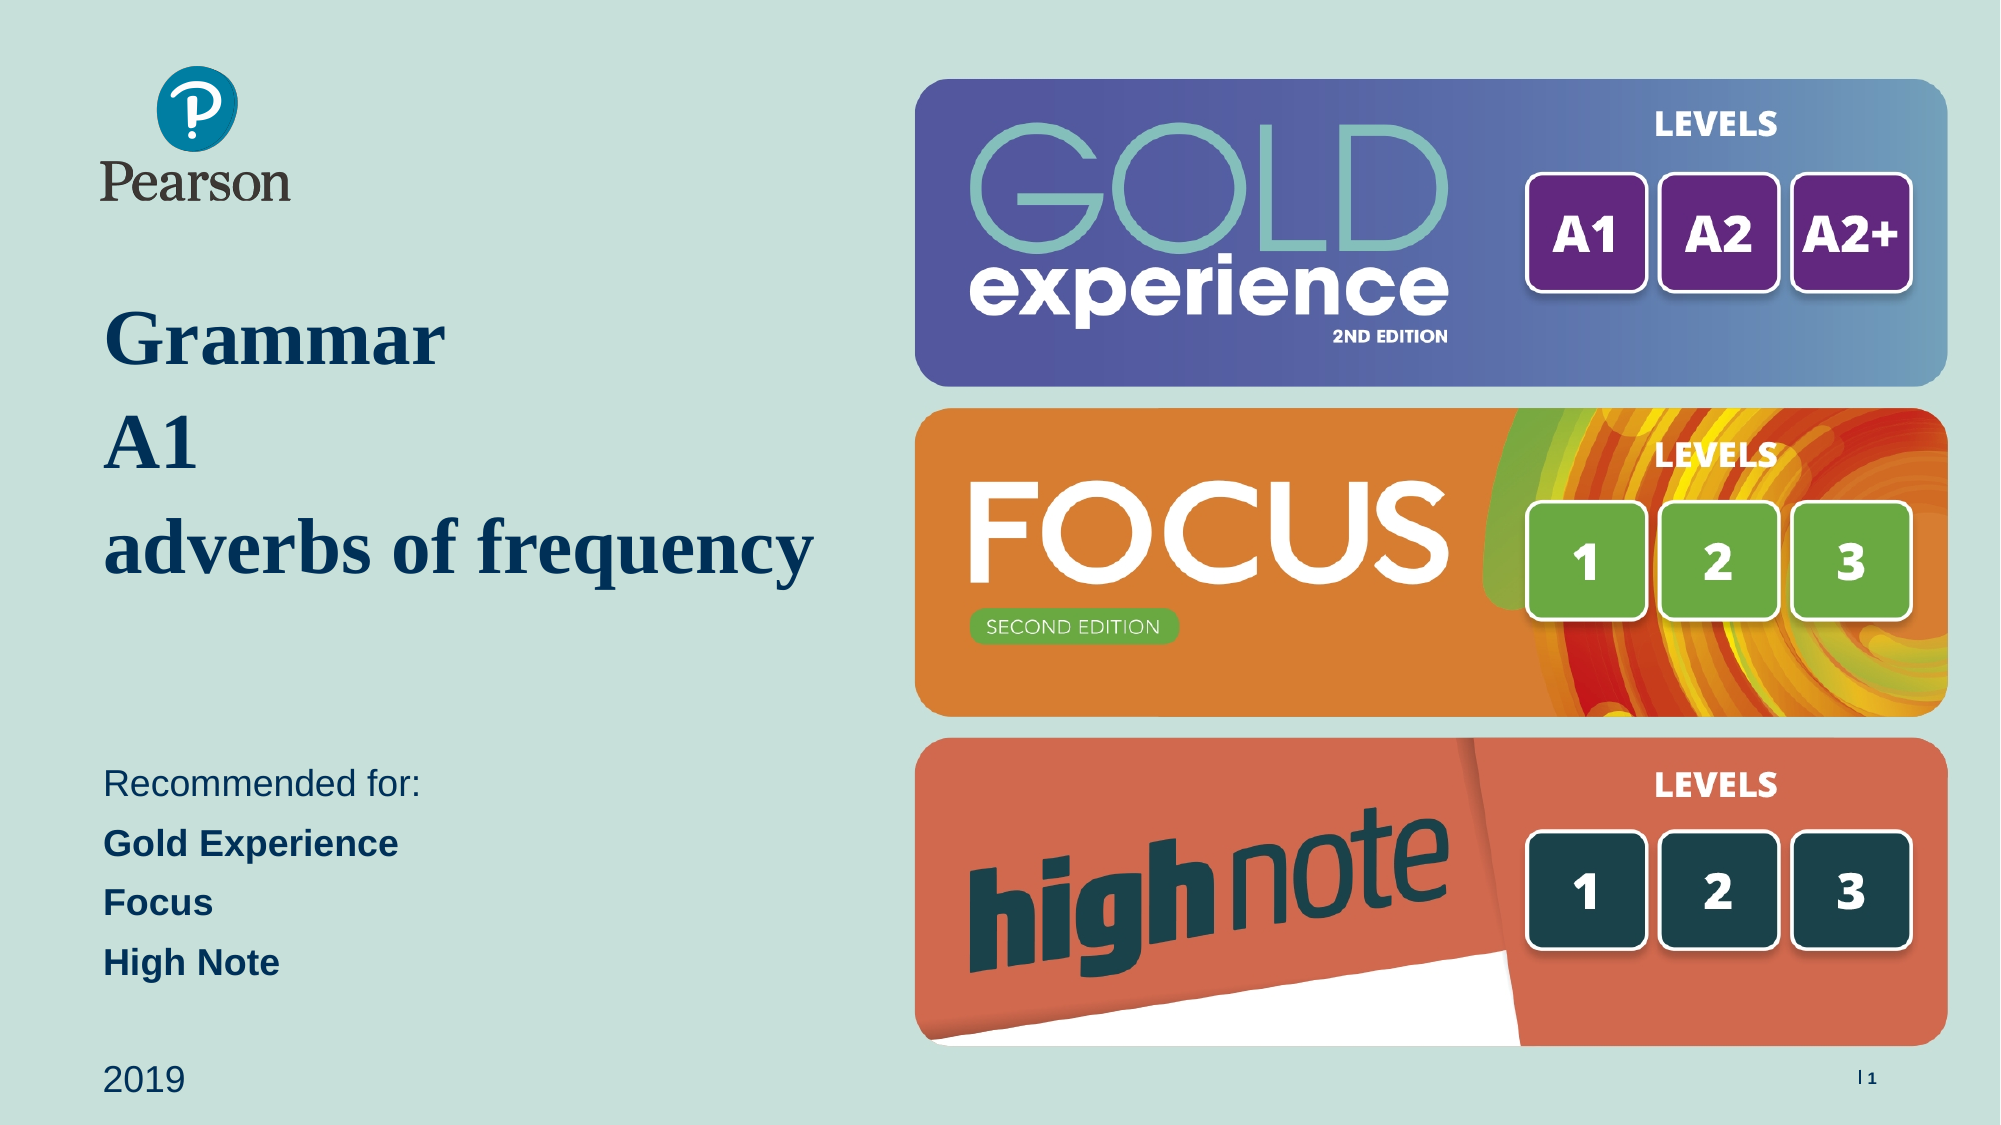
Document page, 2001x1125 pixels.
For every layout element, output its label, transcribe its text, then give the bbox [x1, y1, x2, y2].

list 2019 [102, 1045, 970, 1093]
slide_number 1 [1867, 1068, 1896, 1087]
picture [0, 0, 2001, 1125]
subtitle Recommended for: Gold Experience Focus High Note [103, 743, 857, 930]
title Grammar A1 adverbs of frequency [103, 275, 921, 615]
